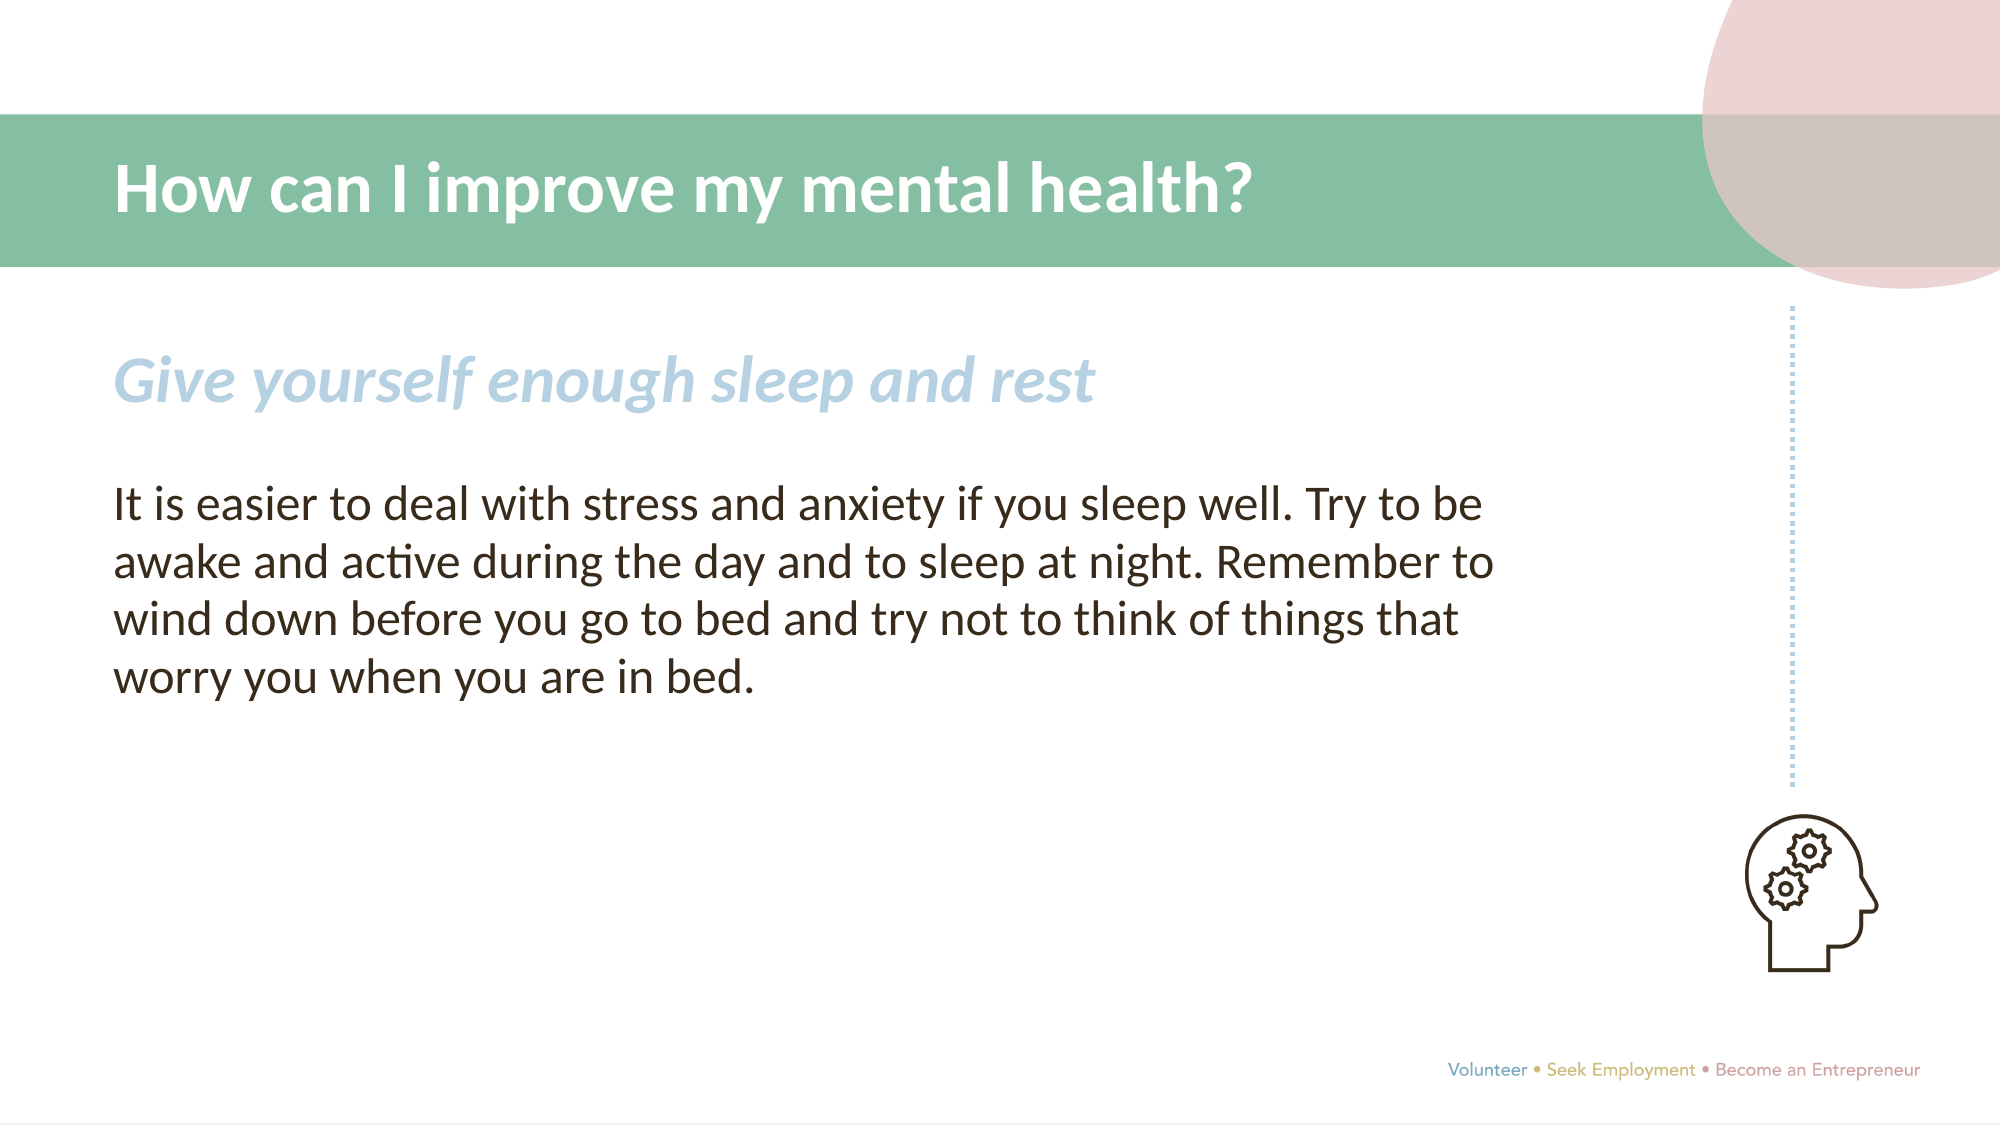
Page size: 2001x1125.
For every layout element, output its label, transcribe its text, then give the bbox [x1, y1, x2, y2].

text_box [0, 113, 1797, 268]
picture [1418, 1046, 1971, 1103]
text_box Give yourself enough sleep and rest It is easier to deal with stress and anxiety if you sleep well. Try to be awake and active during the day and to sleep at night. Remember to wind down before you go to bed and try not to think of things that worry you when you are in bed. [98, 350, 1581, 975]
text_box How can I improve my mental health? [99, 147, 1312, 290]
text_box [1702, 0, 2000, 289]
picture [1717, 803, 1906, 992]
